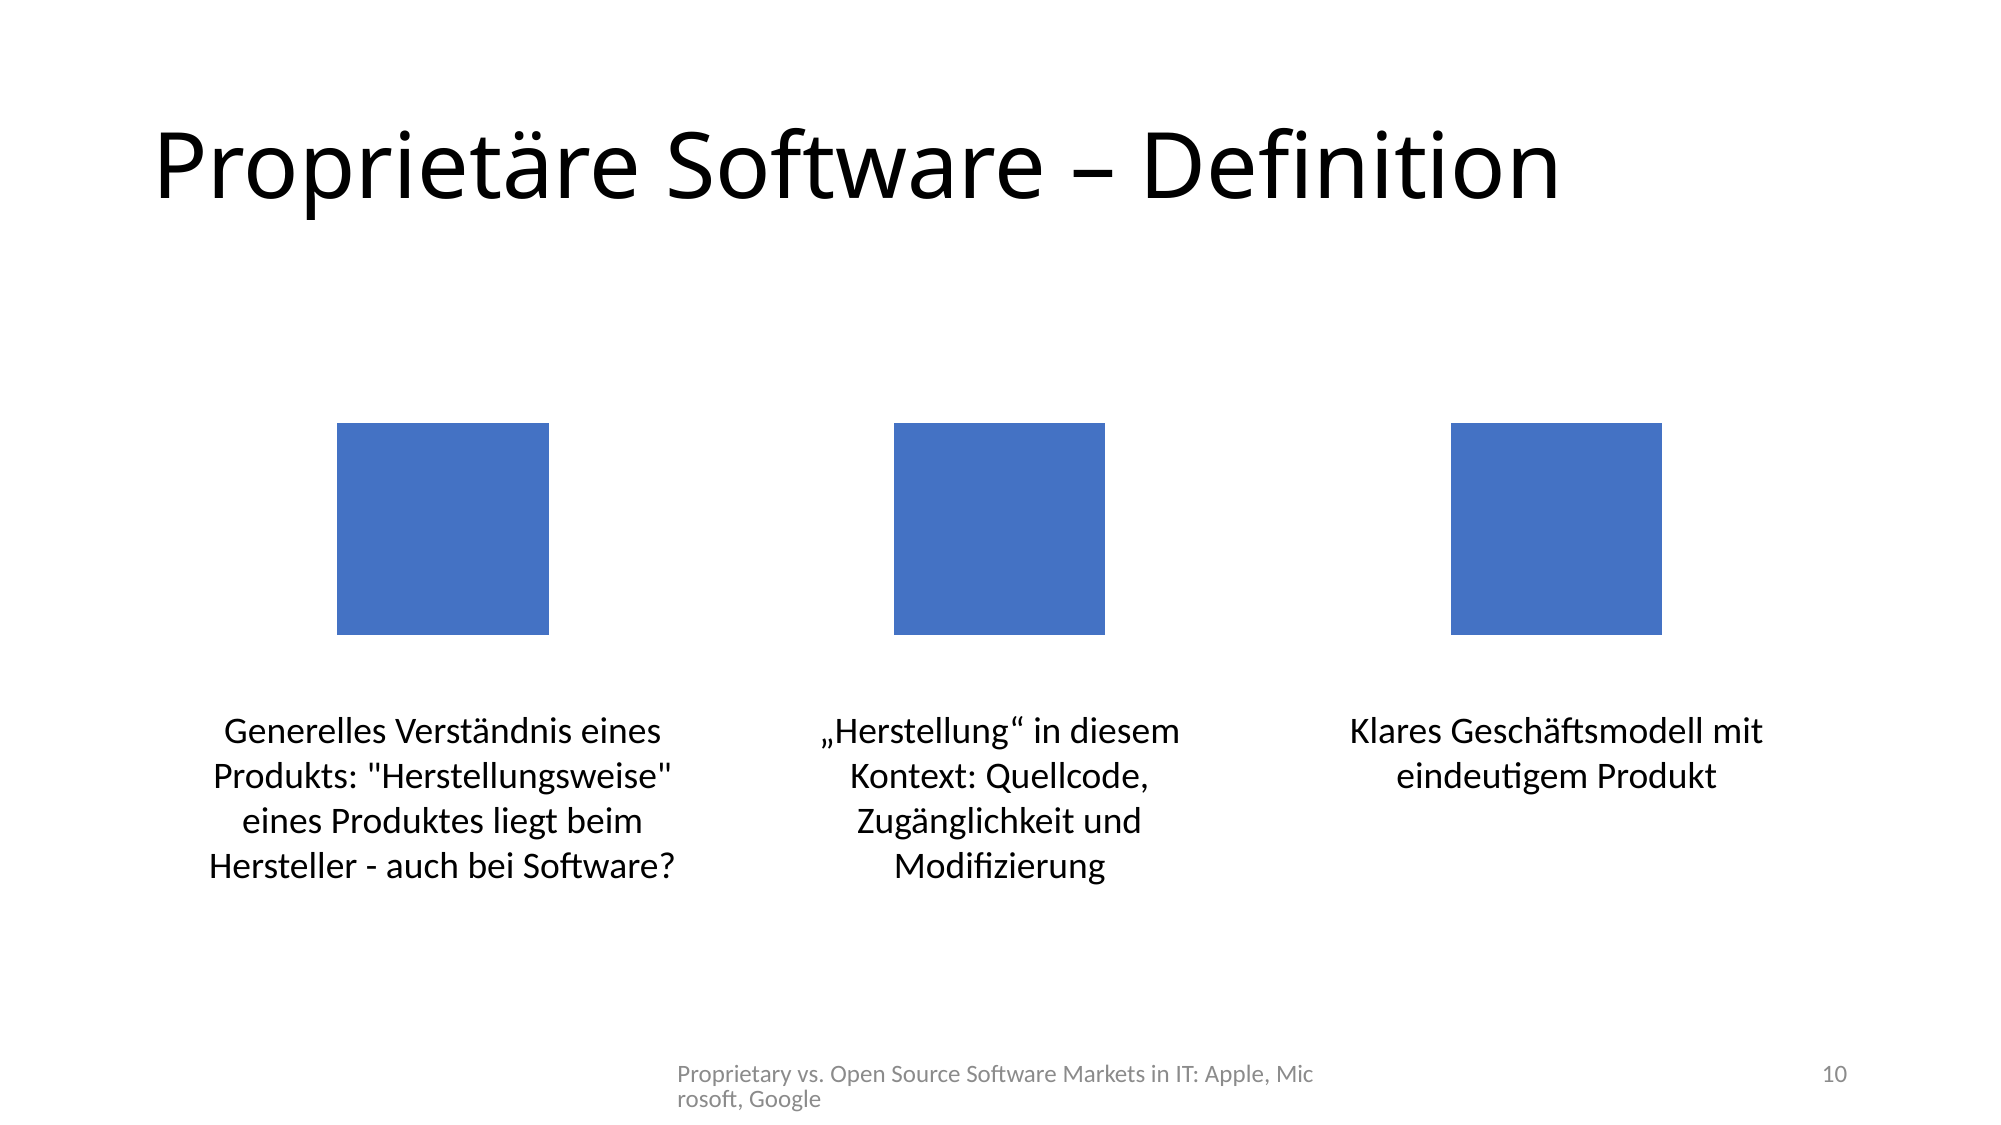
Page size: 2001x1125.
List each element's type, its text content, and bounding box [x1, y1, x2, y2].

title Proprietäre Software – Definition [137, 59, 1863, 278]
footer Proprietary vs. Open Source Software Markets in IT: Apple, Microsoft, Google [662, 1042, 1338, 1103]
slide_number 10 [1412, 1042, 1863, 1103]
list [137, 299, 1863, 1014]
